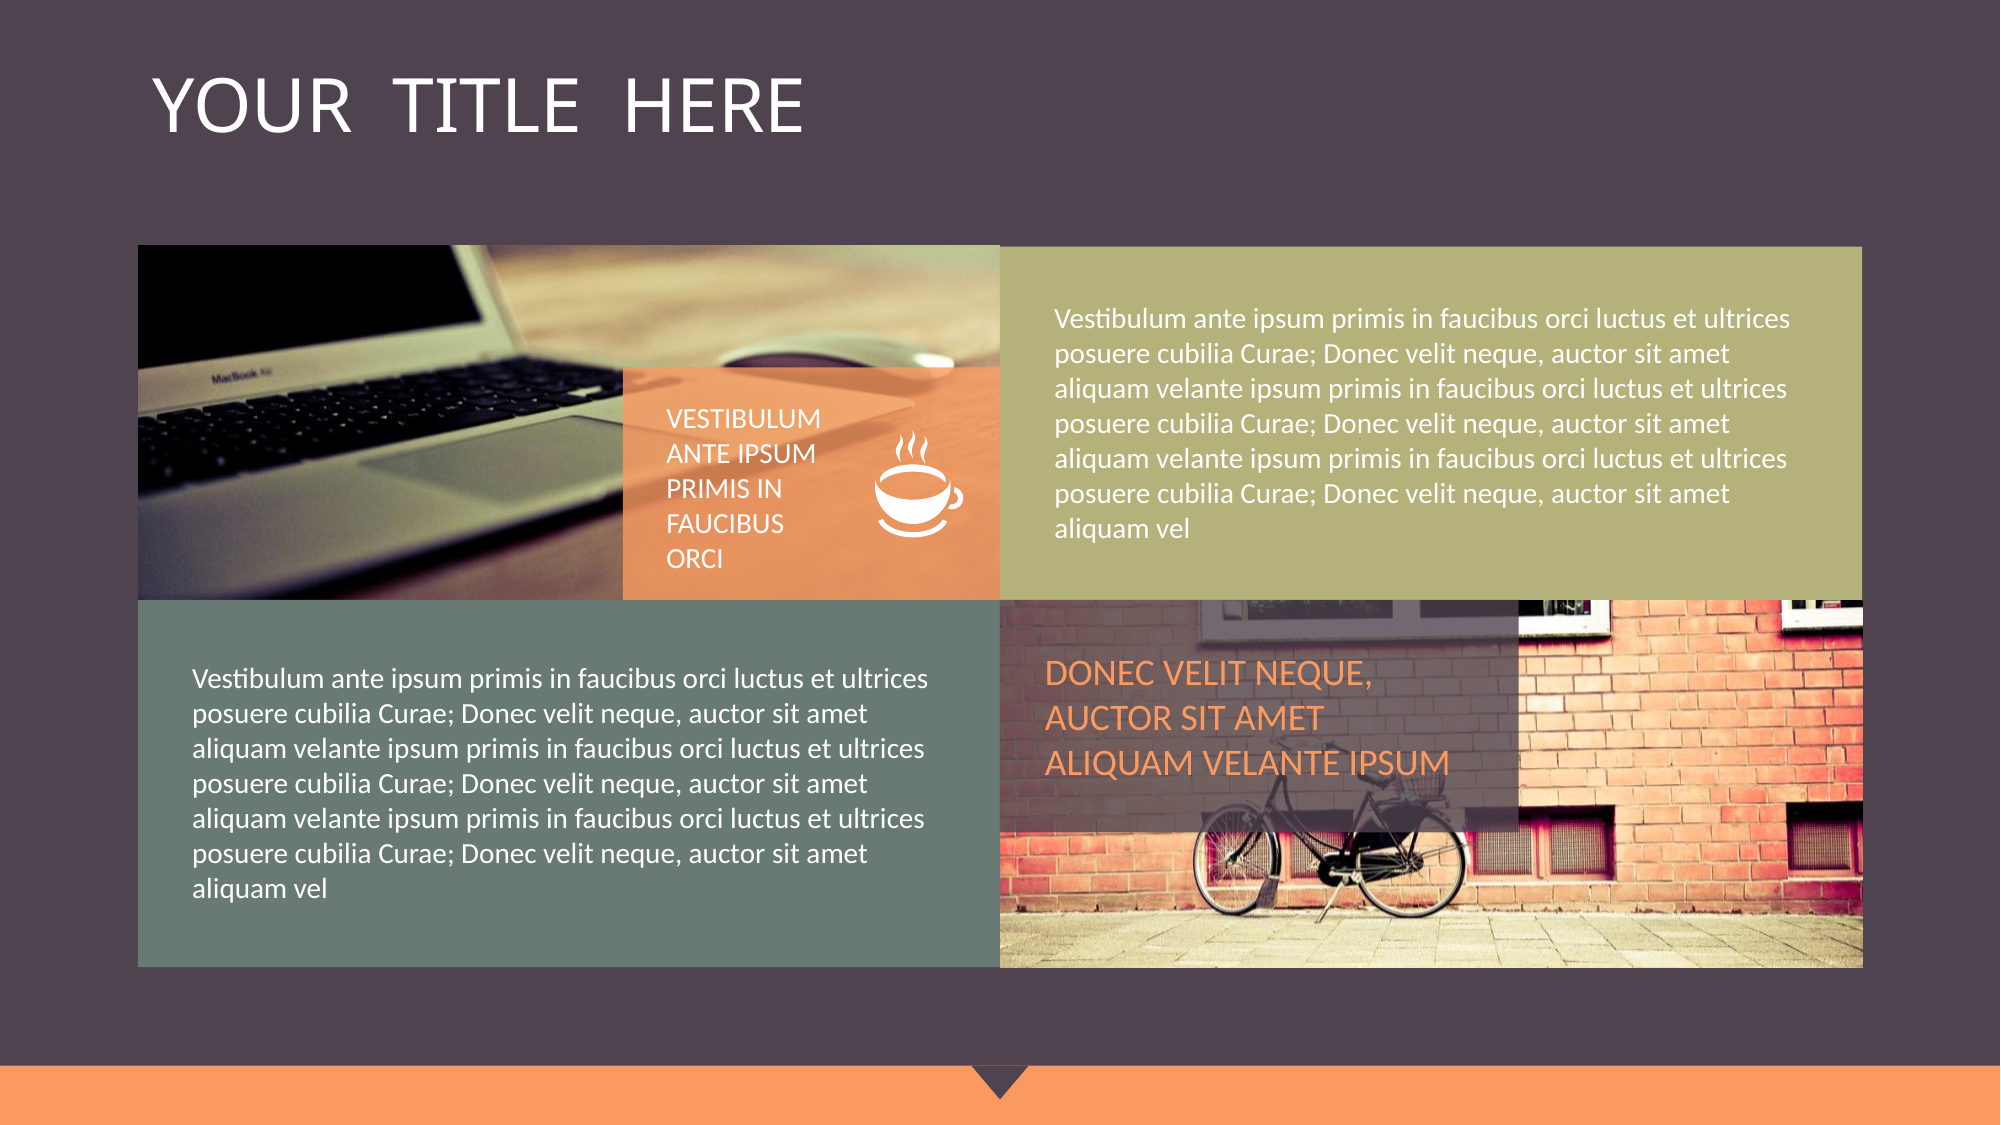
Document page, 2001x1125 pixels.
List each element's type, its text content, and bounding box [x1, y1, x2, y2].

text_box Vestibulum ante ipsum primis in faucibus orci luctus et ultrices posuere cubilia Curae; Donec velit neque, auctor sit amet aliquam velante ipsum primis in faucibus orci luctus et ultrices posuere cubilia Curae; Donec velit neque, auctor sit amet aliquam velante ipsum primis in faucibus orci luctus et ultrices posuere cubilia Curae; Donec velit neque, auctor sit amet aliquam vel [1039, 291, 1823, 552]
text_box Vestibulum ante ipsum primis in faucibus orci luctus et ultrices posuere cubilia Curae; Donec velit neque, auctor sit amet aliquam velante ipsum primis in faucibus orci luctus et ultrices posuere cubilia Curae; Donec velit neque, auctor sit amet aliquam velante ipsum primis in faucibus orci luctus et ultrices posuere cubilia Curae; Donec velit neque, auctor sit amet aliquam vel [177, 652, 961, 912]
title Your Title Here [137, 59, 1863, 246]
picture [137, 245, 1863, 968]
text_box [137, 600, 1000, 968]
text_box [1000, 246, 1863, 599]
